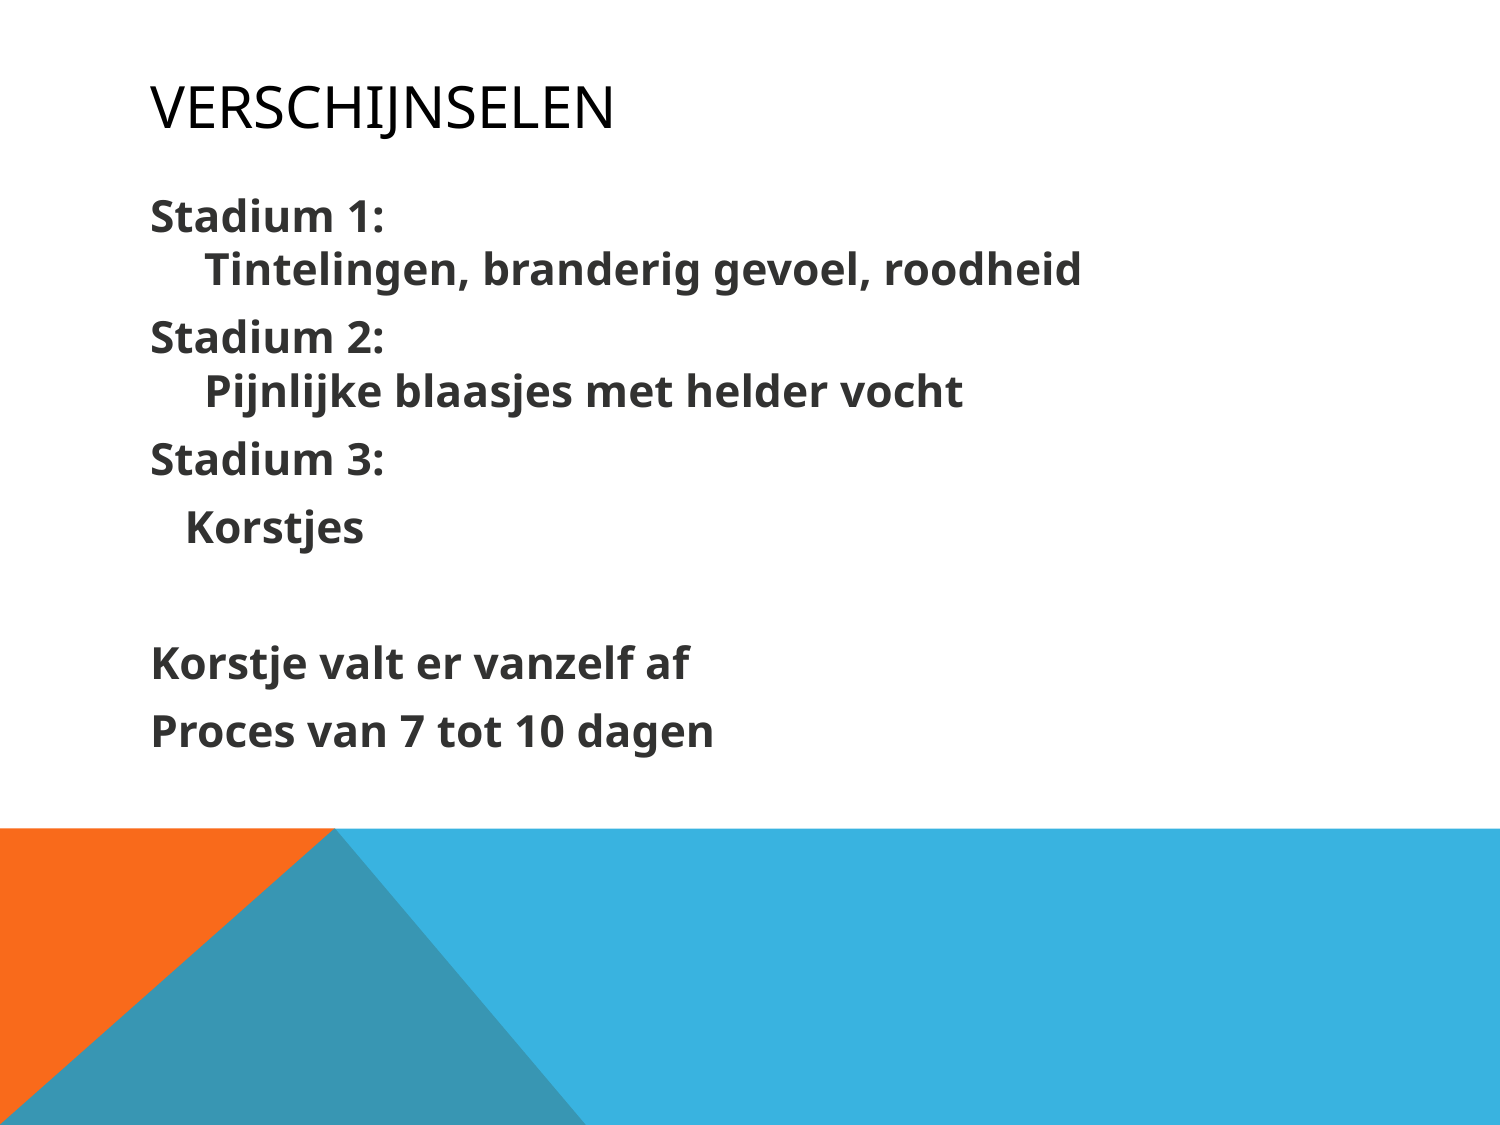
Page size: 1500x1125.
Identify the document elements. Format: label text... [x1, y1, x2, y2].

list Stadium 1: Tintelingen, branderig gevoel, roodheid Stadium 2: Pijnlijke blaasjes met helder vocht Stadium 3: Korstjes Korstje valt er vanzelf af Proces van 7 tot 10 dagen [135, 180, 1369, 768]
title Verschijnselen [135, 60, 1369, 150]
